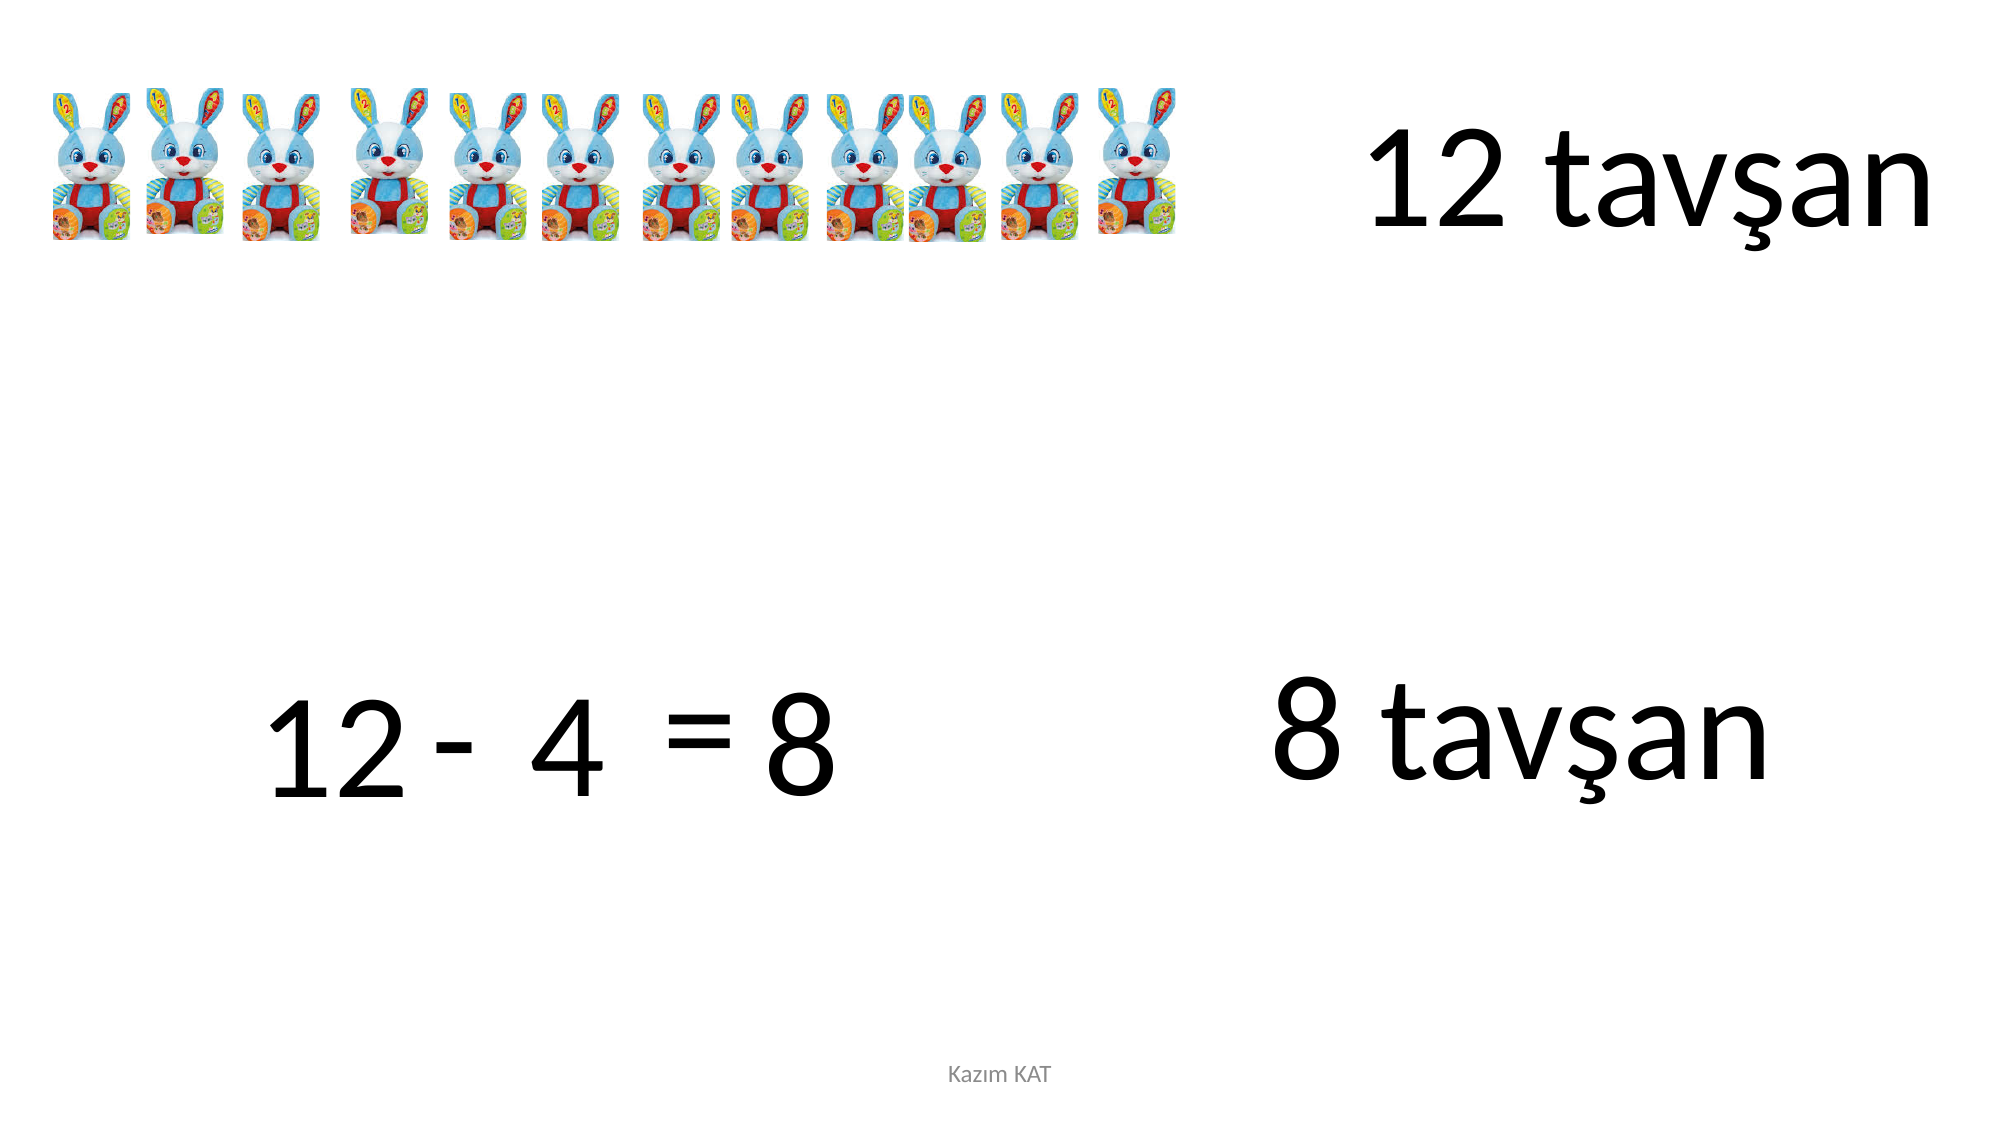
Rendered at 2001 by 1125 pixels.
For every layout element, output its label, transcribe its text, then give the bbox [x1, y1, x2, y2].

picture [449, 93, 527, 240]
picture [242, 94, 320, 241]
picture [1098, 88, 1176, 234]
picture [642, 94, 720, 241]
picture [542, 94, 620, 241]
text_box 12 [242, 640, 464, 835]
picture [731, 94, 809, 241]
picture [52, 93, 131, 240]
picture [1001, 93, 1079, 240]
picture [908, 95, 986, 242]
picture [350, 88, 429, 234]
text_box 12 tavşan [1342, 69, 2000, 264]
text_box 8 tavşan [1254, 622, 1912, 818]
text_box = [647, 622, 757, 818]
picture [146, 88, 224, 234]
text_box - [416, 633, 526, 829]
text_box 8 [748, 638, 843, 833]
text_box 4 [515, 638, 674, 834]
picture [826, 94, 904, 241]
footer Kazım KAT [662, 1042, 1338, 1103]
